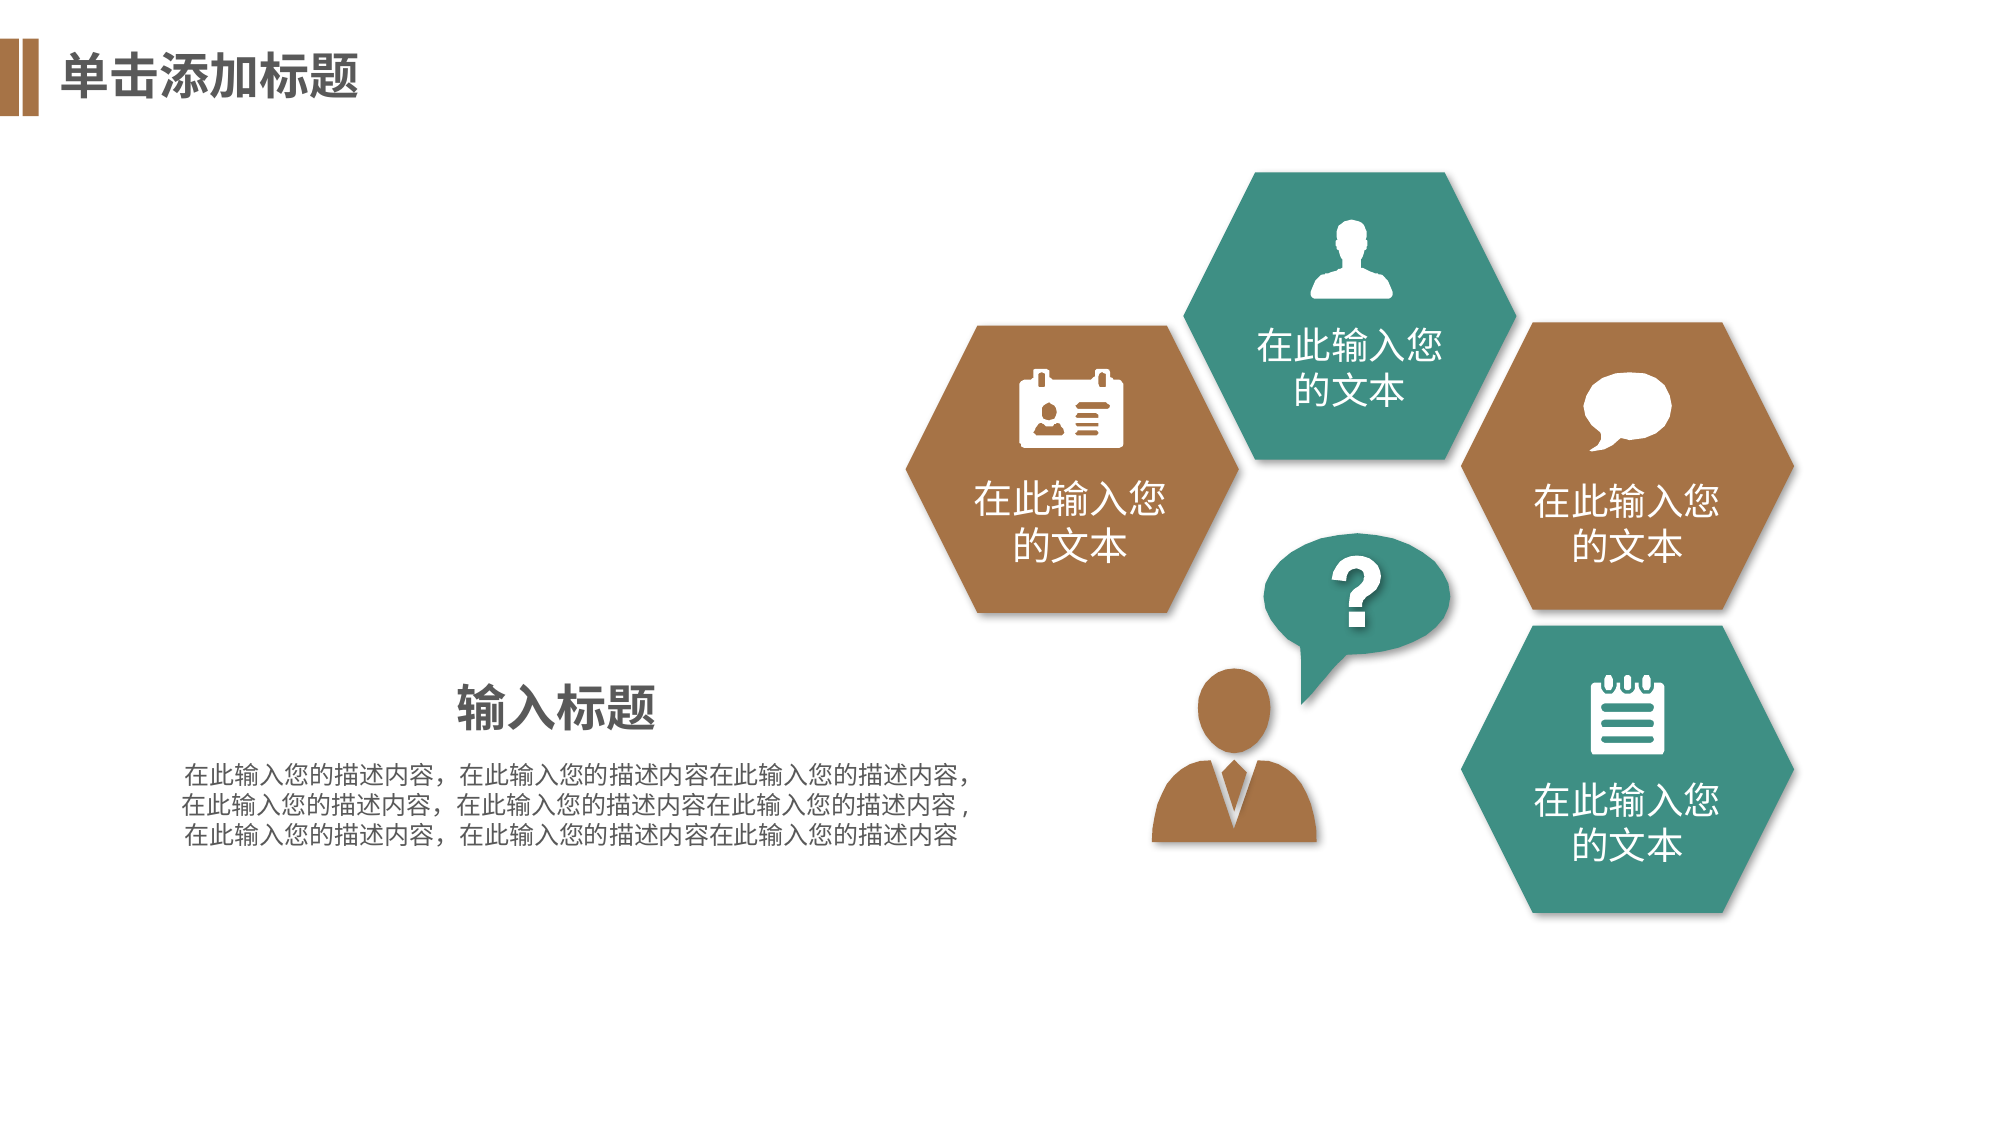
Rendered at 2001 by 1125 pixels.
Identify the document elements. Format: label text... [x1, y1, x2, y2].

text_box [905, 172, 1795, 913]
text_box 单击添加标题 [44, 37, 540, 113]
text_box 输入标题 [419, 669, 695, 745]
text_box 在此输入您的描述内容，在此输入您的描述内容在此输入您的描述内容，在此输入您的描述内容，在此输入您的描述内容在此输入您的描述内容,在此输入您的描述内容，在此输入您的描述内容在此输入您的描述内容 [166, 751, 905, 857]
text_box [22, 38, 40, 117]
text_box [0, 38, 20, 117]
